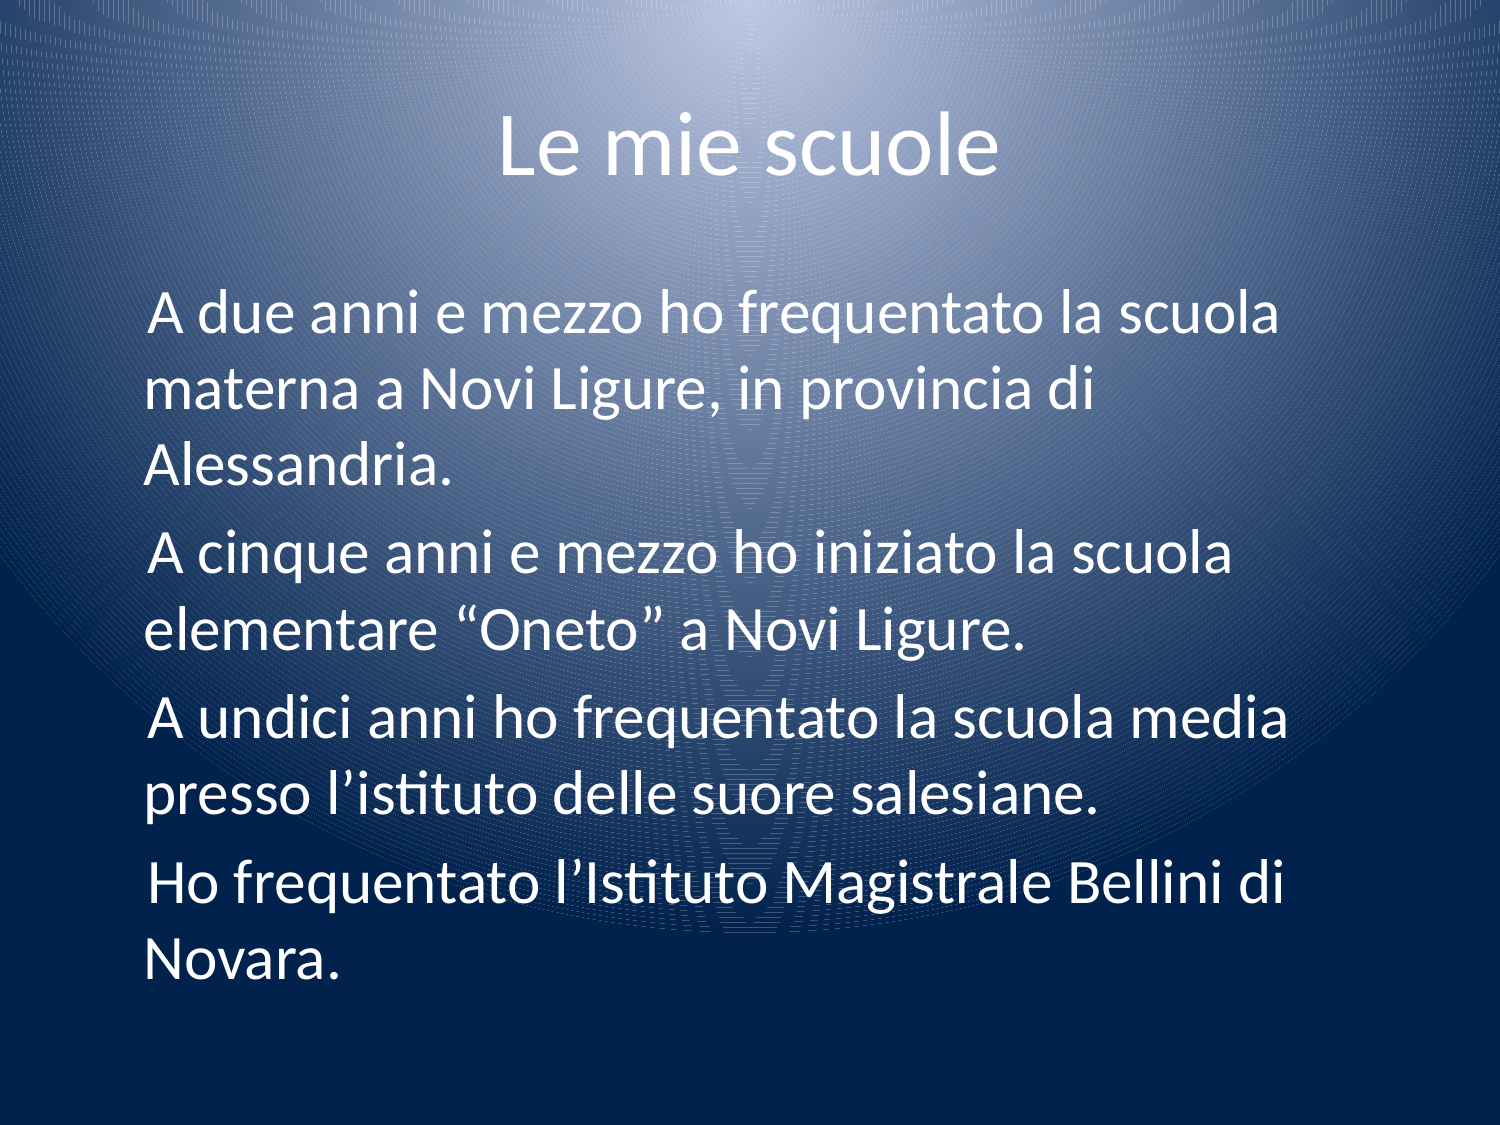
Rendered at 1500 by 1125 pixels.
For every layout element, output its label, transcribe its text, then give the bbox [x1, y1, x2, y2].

title Le mie scuole [75, 45, 1425, 233]
list A due anni e mezzo ho frequentato la scuola materna a Novi Ligure, in provincia di Alessandria. A cinque anni e mezzo ho iniziato la scuola elementare “Oneto” a Novi Ligure. A undici anni ho frequentato la scuola media presso l’istituto delle suore salesiane. Ho frequentato l’Istituto Magistrale Bellini di Novara. [75, 262, 1425, 1005]
